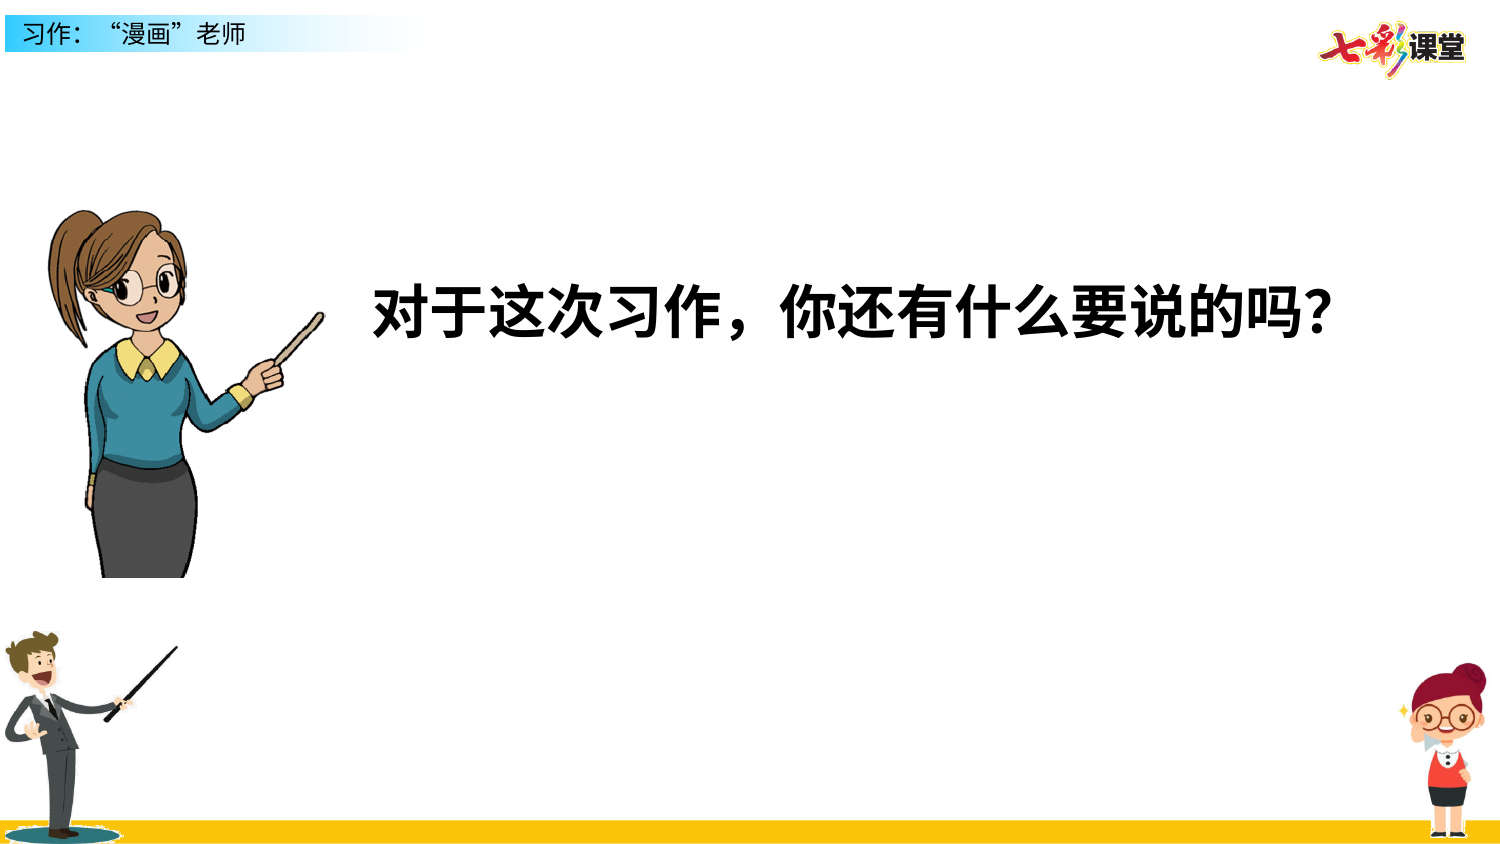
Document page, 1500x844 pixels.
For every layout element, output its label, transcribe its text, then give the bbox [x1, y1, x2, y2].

picture [46, 208, 326, 579]
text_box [329, 301, 1359, 320]
picture [5, 631, 178, 844]
picture [1335, 643, 1500, 844]
picture [1316, 20, 1468, 80]
text_box 对于这次习作，你还有什么要说的吗？ [329, 306, 1355, 316]
